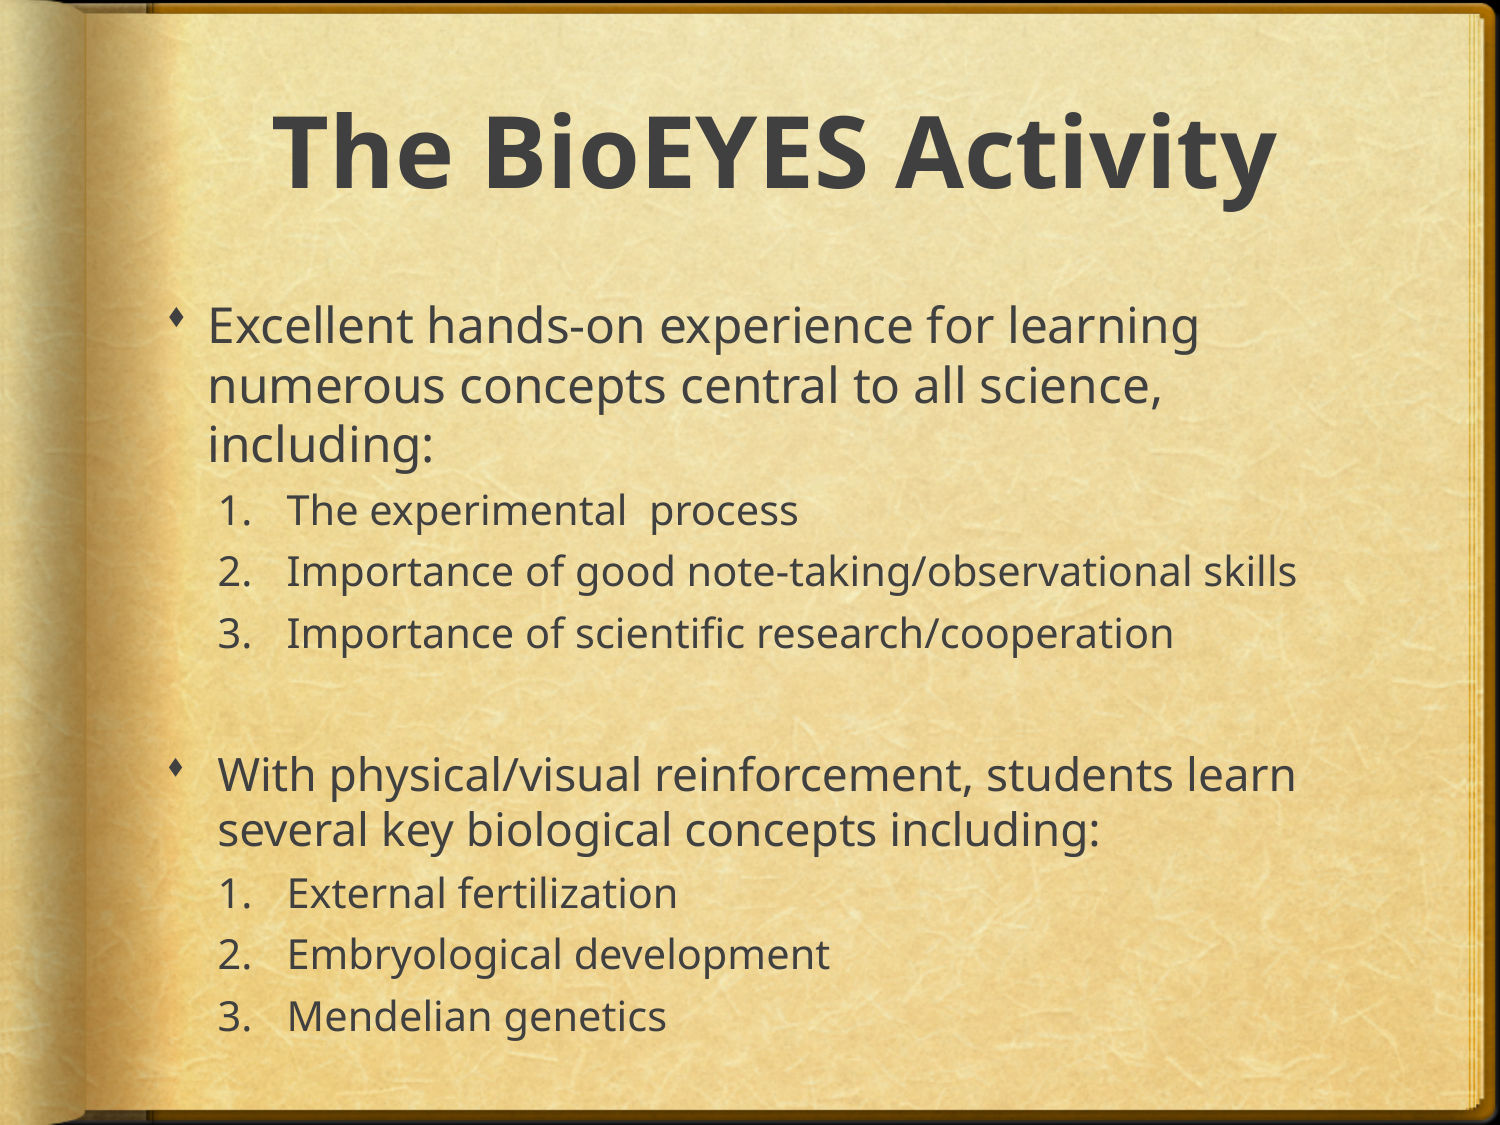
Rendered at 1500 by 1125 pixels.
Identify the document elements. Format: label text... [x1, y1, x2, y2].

picture [0, 0, 1500, 1125]
list Excellent hands-on experience for learning numerous concepts central to all science, including: The experimental process Importance of good note-taking/observational skills Importance of scientific research/cooperation With physical/visual reinforcement, students learn several key biological concepts including: External fertilization Embryological development Mendelian genetics [150, 286, 1350, 1050]
title The BioEYES Activity [178, 45, 1372, 265]
